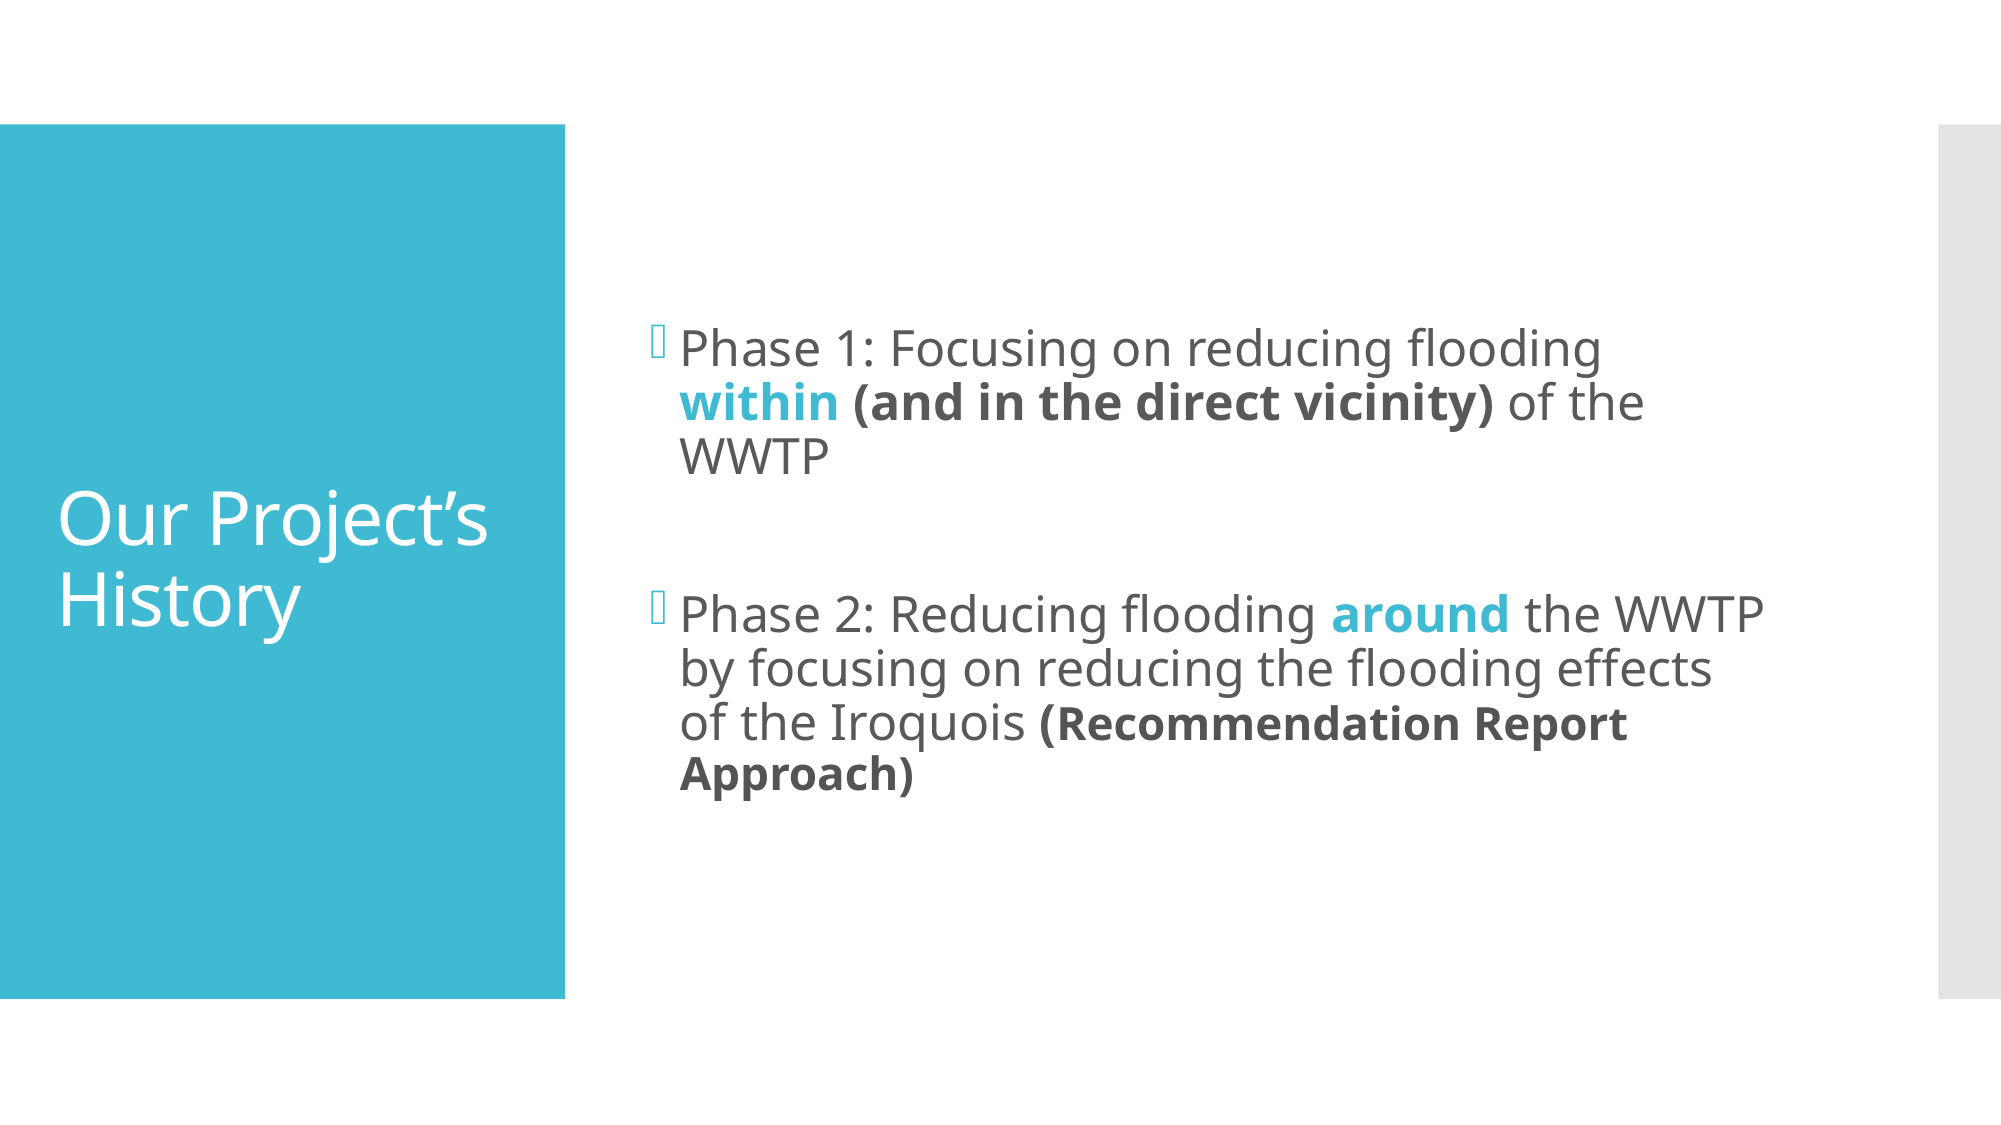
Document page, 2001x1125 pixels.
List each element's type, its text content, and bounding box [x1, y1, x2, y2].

title Our Project’s History [41, 184, 525, 940]
list Phase 1: Focusing on reducing flooding within (and in the direct vicinity) of the WWTP Phase 2: Reducing flooding around the WWTP by focusing on reducing the flooding effects of the Iroquois (Recommendation Report Approach) [634, 141, 1786, 982]
